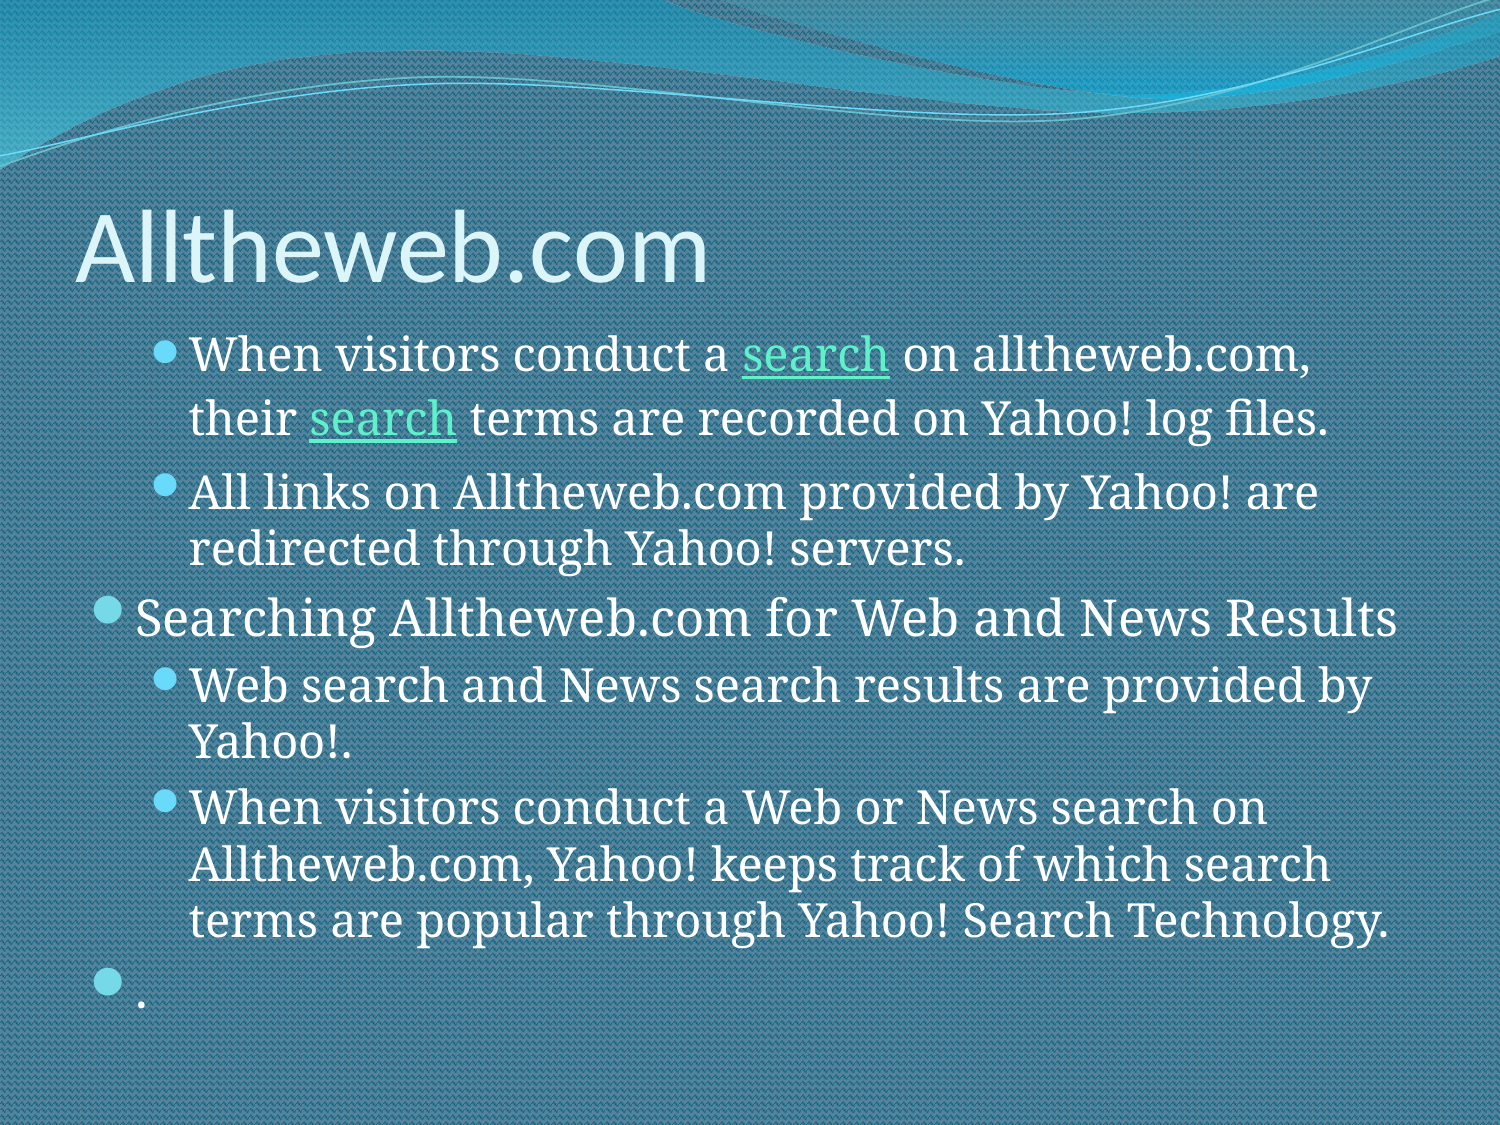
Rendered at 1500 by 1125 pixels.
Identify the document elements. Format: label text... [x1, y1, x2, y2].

list When visitors conduct a search on alltheweb.com, their search terms are recorded on Yahoo! log files. All links on Alltheweb.com provided by Yahoo! are redirected through Yahoo! servers. Searching Alltheweb.com for Web and News Results Web search and News search results are provided by Yahoo!. When visitors conduct a Web or News search on Alltheweb.com, Yahoo! keeps track of which search terms are popular through Yahoo! Search Technology. . [75, 317, 1425, 1038]
title Alltheweb.com [75, 115, 1425, 303]
